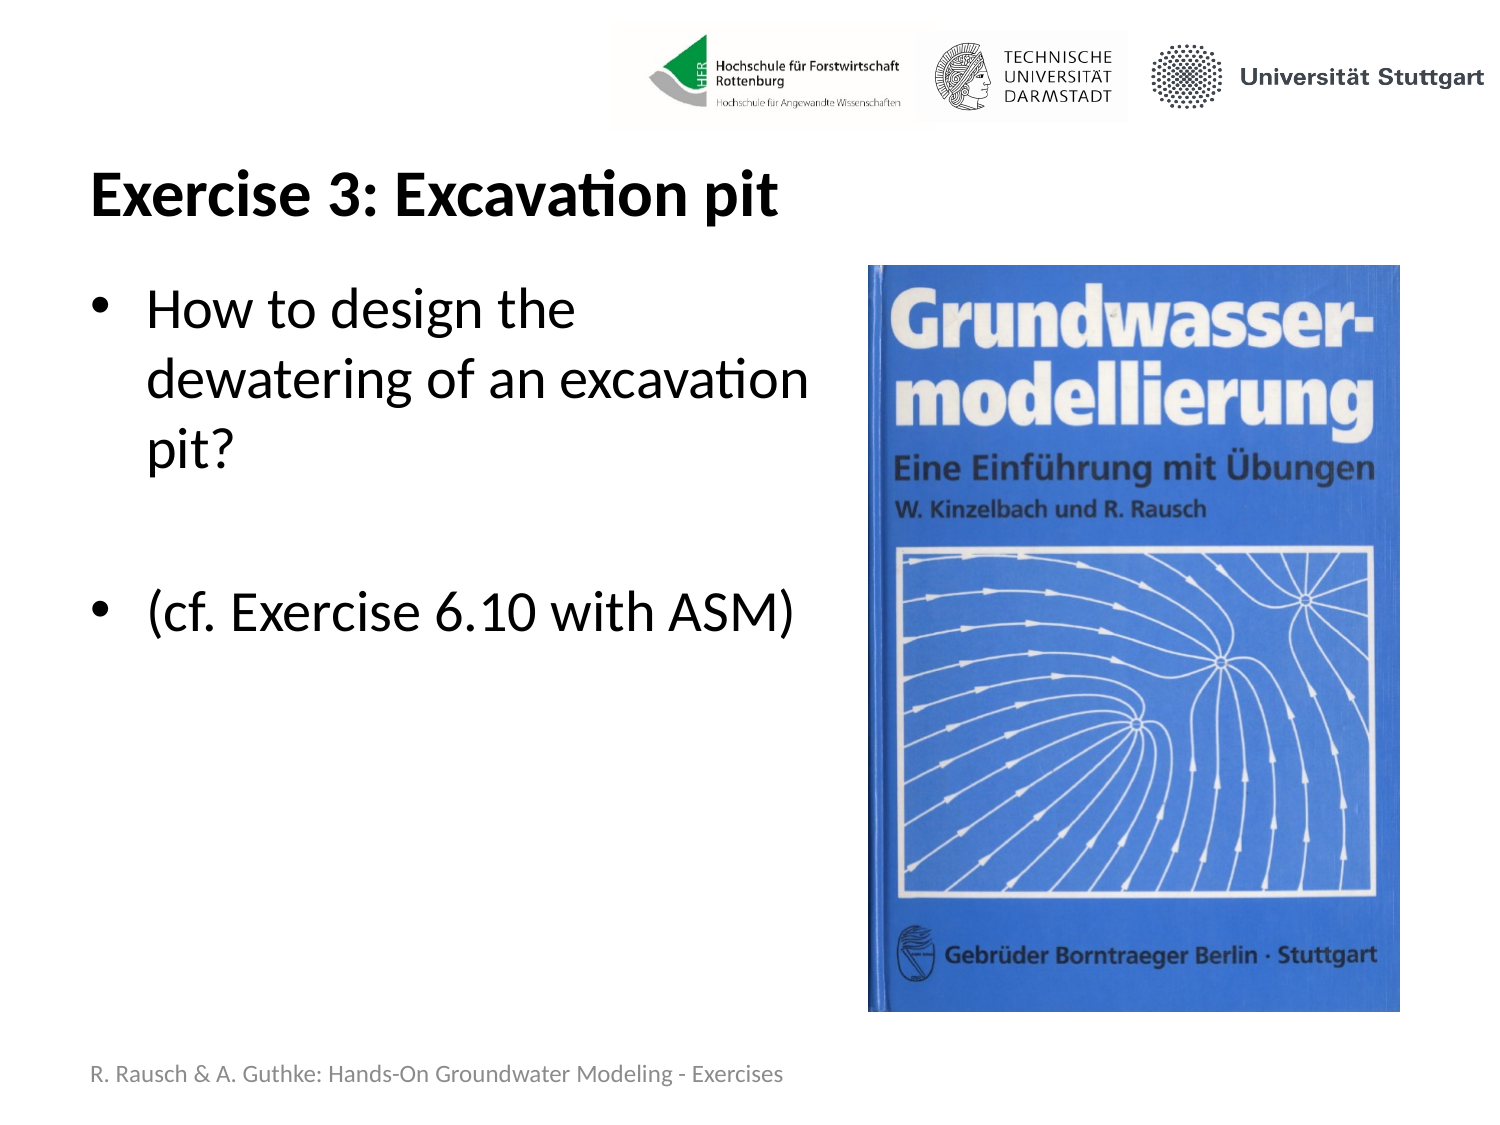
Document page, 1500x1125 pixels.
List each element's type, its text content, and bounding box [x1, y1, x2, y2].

list How to design the dewatering of an excavation pit? (cf. Exercise 6.10 with ASM) [75, 262, 833, 1005]
slide_number R. Rausch & A. Guthke: Hands-On Groundwater Modeling - Exercises [75, 1042, 916, 1103]
picture [867, 265, 1400, 1012]
picture [1151, 44, 1491, 109]
picture [611, 22, 1129, 131]
title Exercise 3: Excavation pit [75, 136, 1425, 244]
